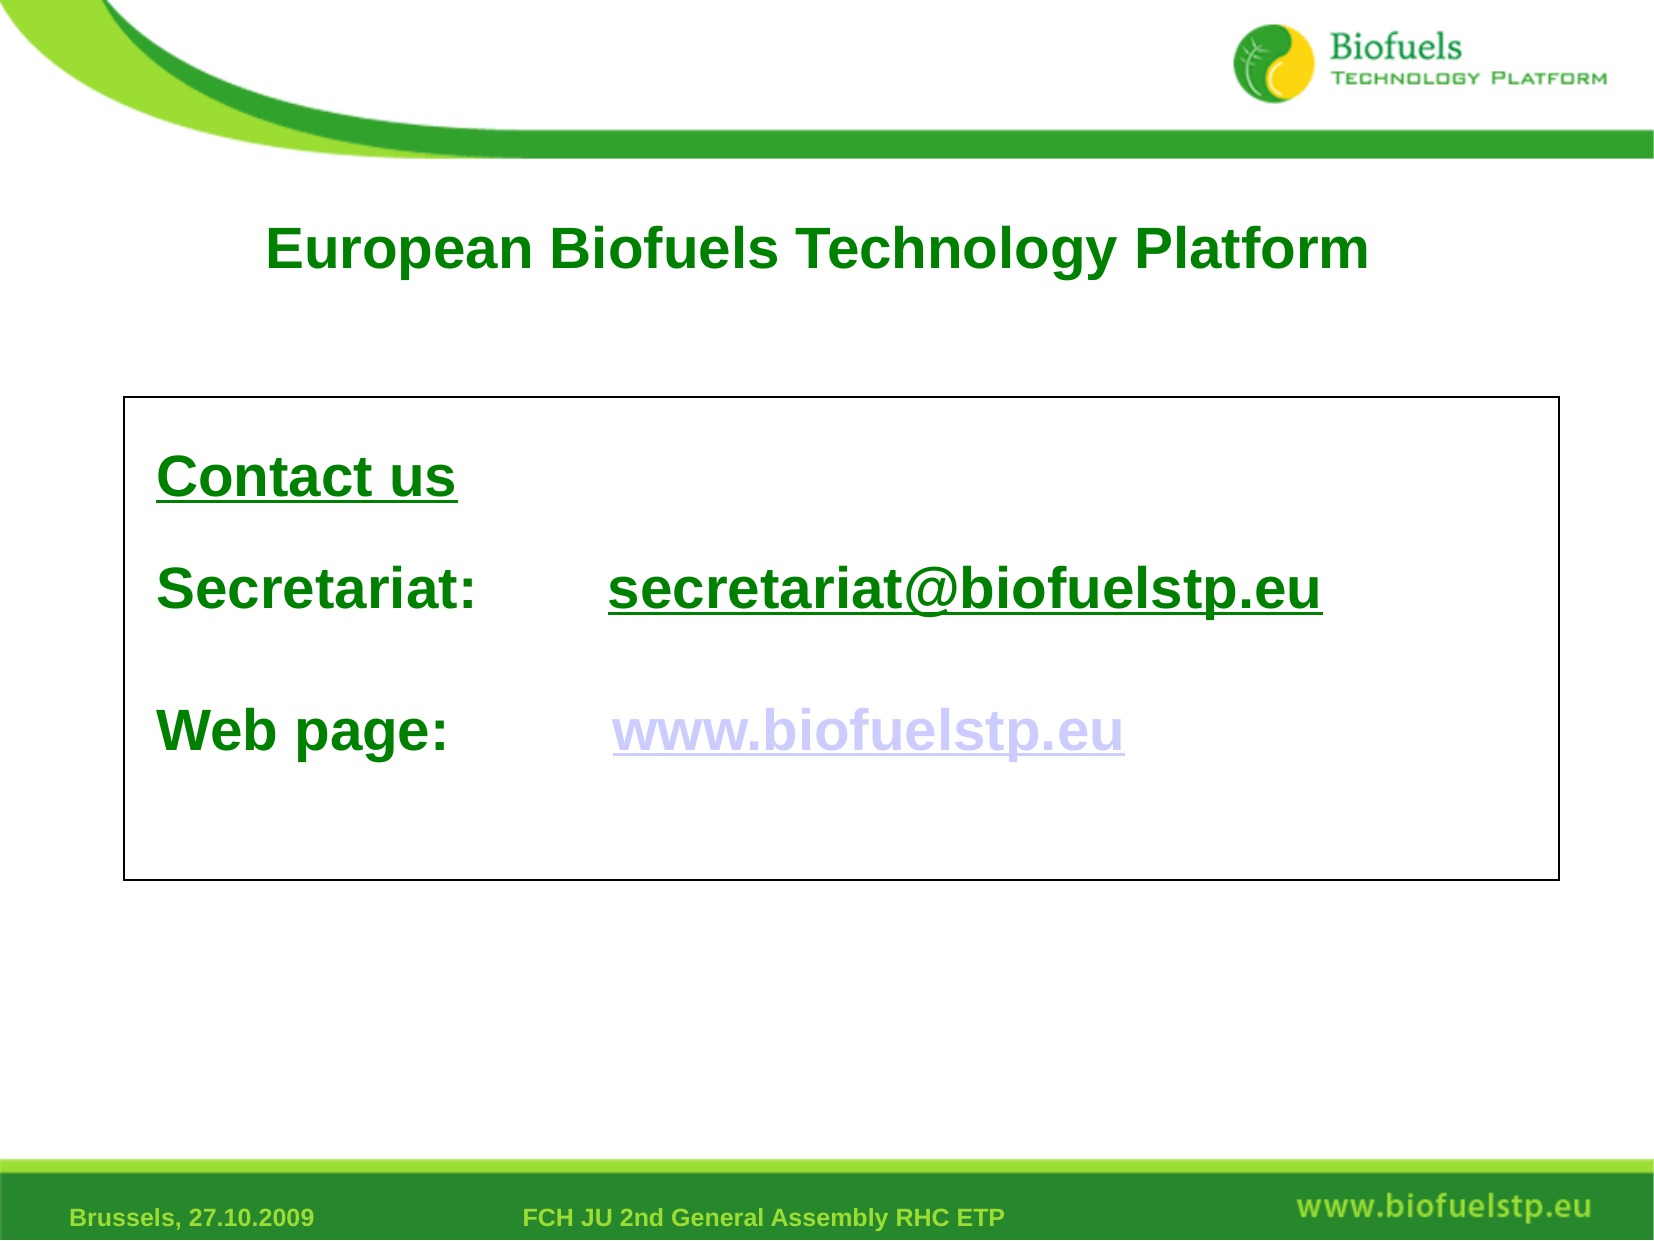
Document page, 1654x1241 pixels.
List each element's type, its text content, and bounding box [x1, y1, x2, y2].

text_box [123, 397, 1559, 880]
picture [0, 325, 1654, 1240]
picture [0, 0, 1654, 173]
text_box Contact us Secretariat: secretariat@biofuelstp.eu Web page: www.biofuelstp.eu [141, 444, 1448, 821]
text_box European Biofuels Technology Platform [0, 173, 1654, 325]
